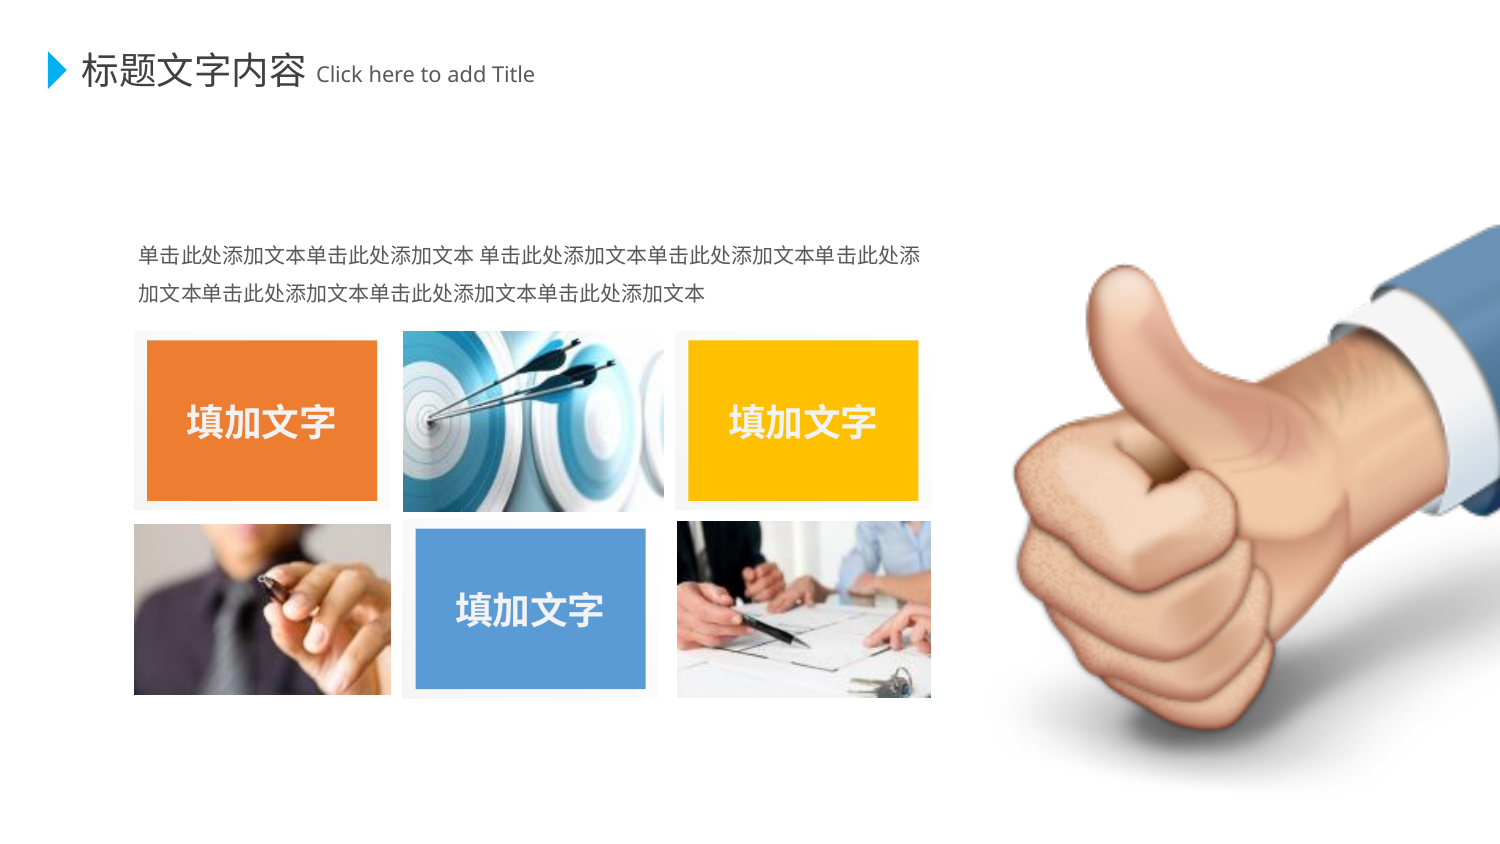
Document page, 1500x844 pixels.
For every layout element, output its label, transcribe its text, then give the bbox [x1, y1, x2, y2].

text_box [134, 331, 391, 510]
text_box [675, 331, 932, 510]
picture [403, 331, 664, 512]
picture [677, 521, 931, 698]
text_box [48, 39, 558, 101]
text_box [402, 519, 659, 699]
picture [973, 149, 1500, 831]
picture [134, 524, 391, 695]
text_box 单击此处添加文本单击此处添加文本 单击此处添加文本单击此处添加文本单击此处添加文本单击此处添加文本单击此处添加文本单击此处添加文本 [126, 224, 952, 313]
